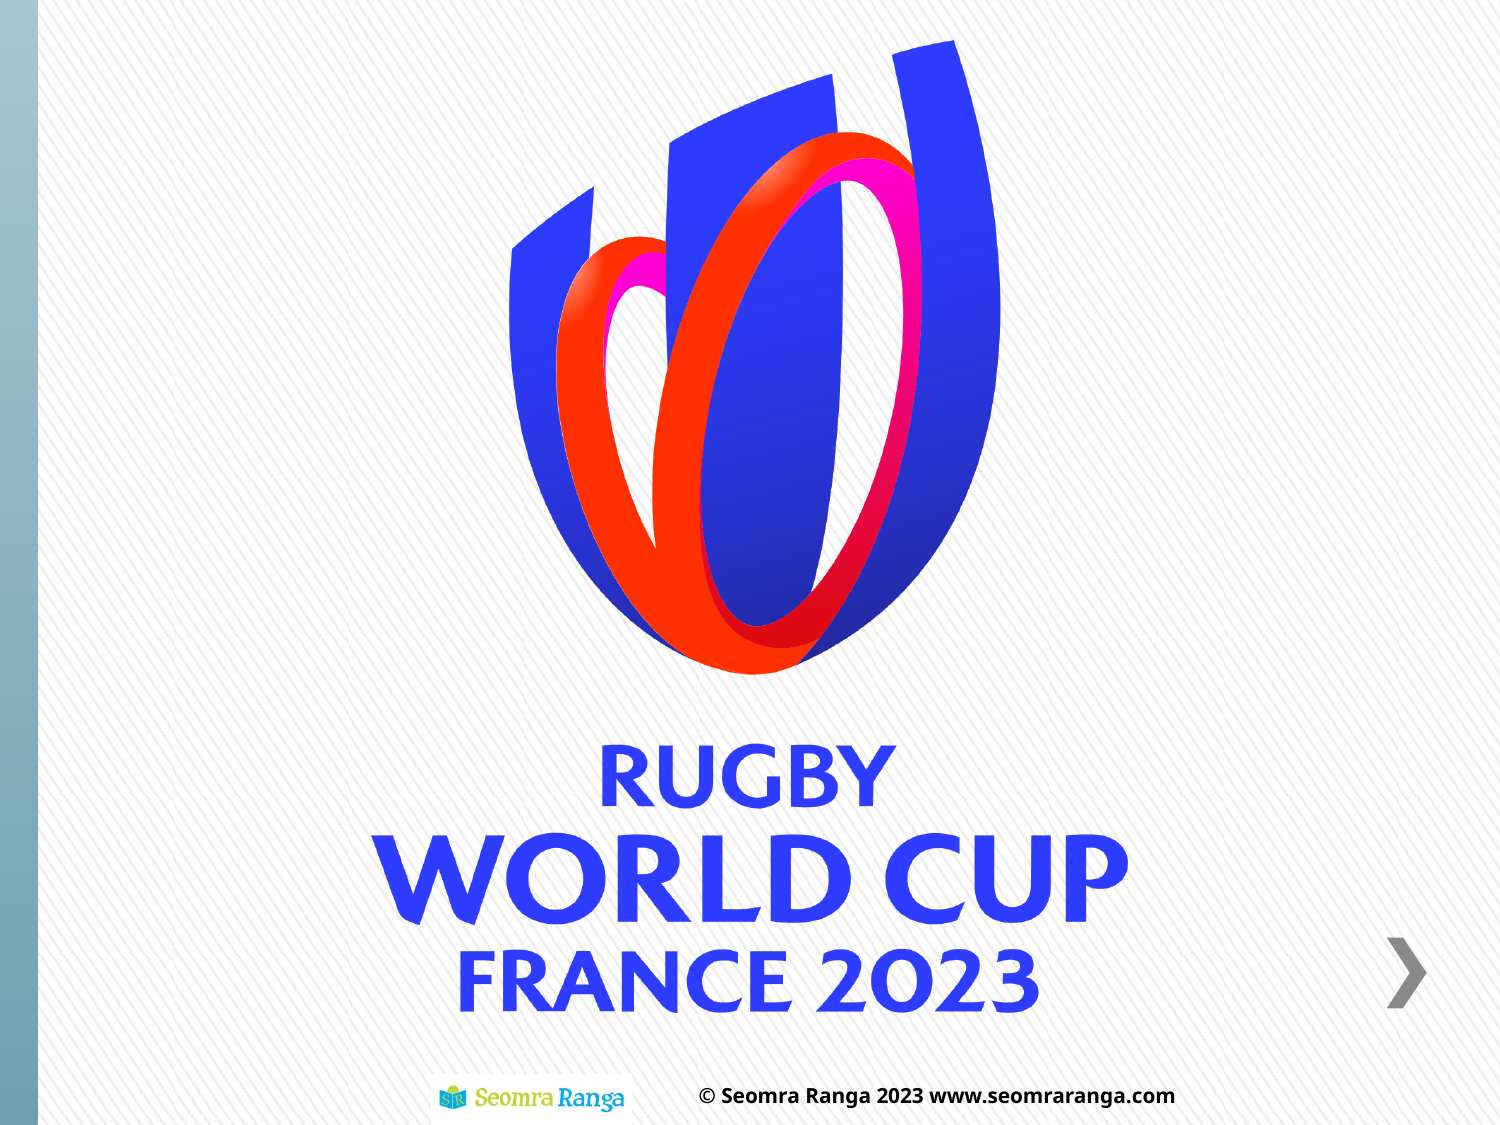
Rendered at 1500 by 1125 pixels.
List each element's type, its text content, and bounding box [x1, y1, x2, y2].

picture [371, 39, 1129, 1014]
text_box © Seomra Ranga 2023 www.seomraranga.com [659, 1074, 1215, 1115]
picture [430, 1074, 632, 1125]
